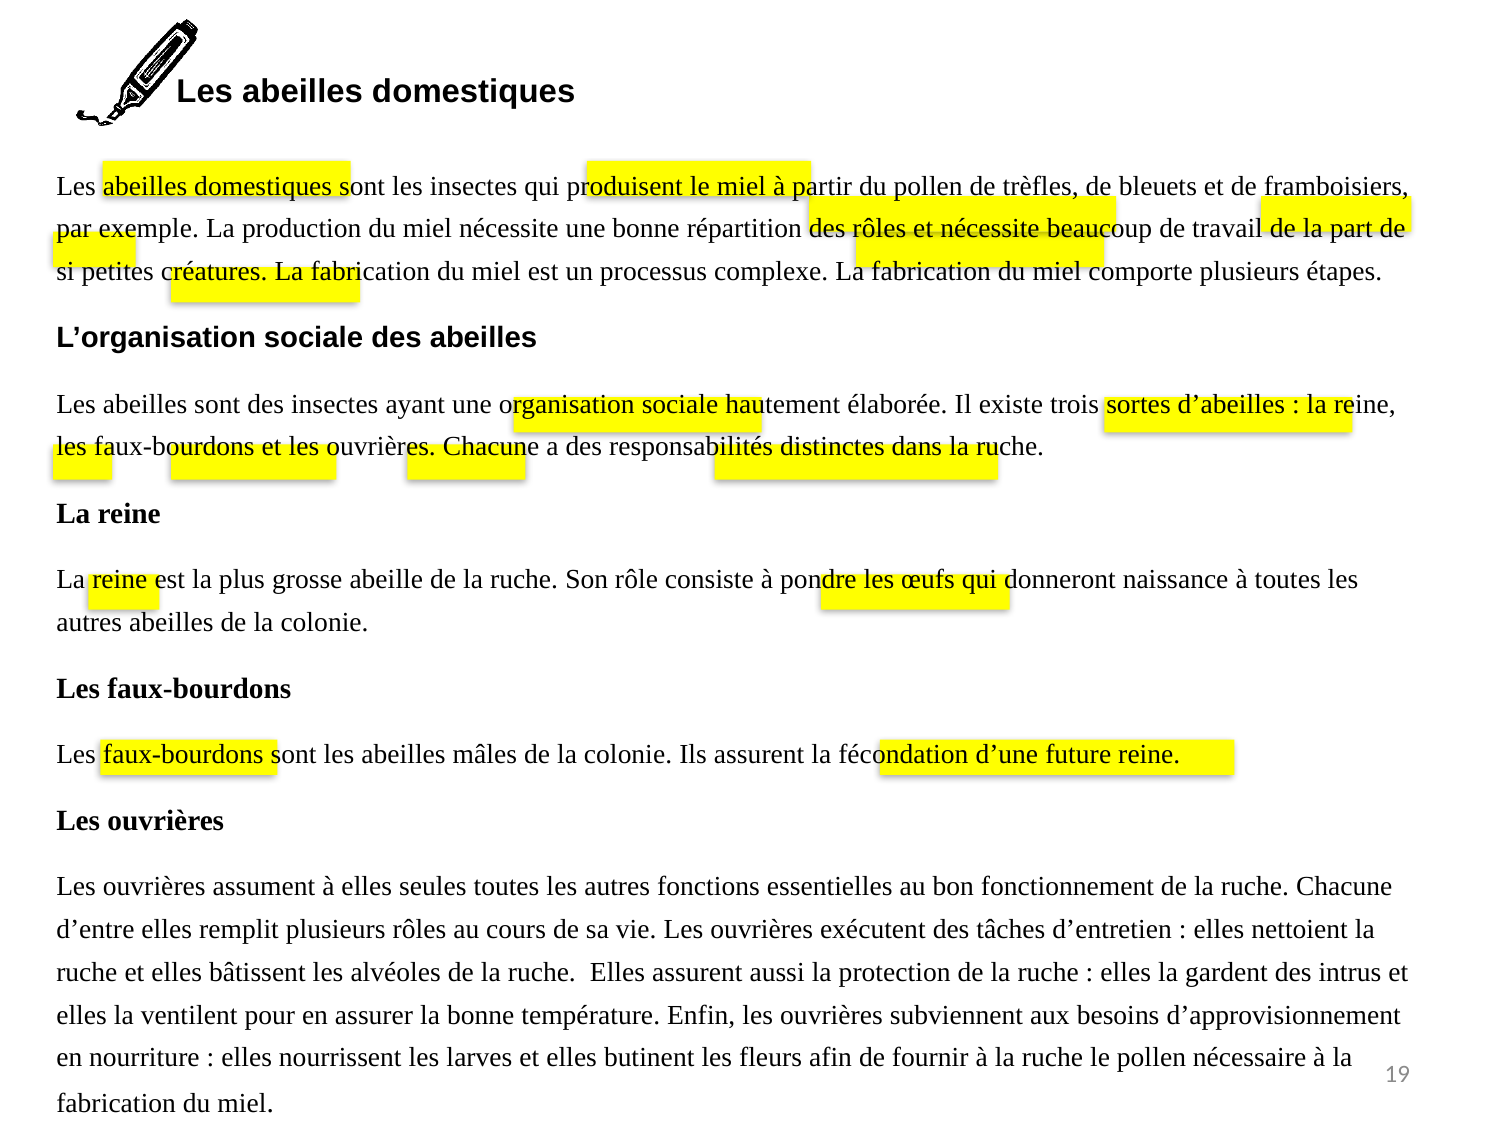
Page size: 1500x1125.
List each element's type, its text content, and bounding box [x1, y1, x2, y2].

picture [76, 18, 198, 126]
list Les abeilles domestiques Les abeilles domestiques sont les insectes qui produisent le miel à partir du pollen de trèfles, de bleuets et de framboisiers, par exemple. La production du miel nécessite une bonne répartition des rôles et nécessite beaucoup de travail de la part de si petites créatures. La fabrication du miel est un processus complexe. La fabrication du miel comporte plusieurs étapes. L’organisation sociale des abeilles Les abeilles sont des insectes ayant une organisation sociale hautement élaborée. Il existe trois sortes d’abeilles : la reine, les faux-bourdons et les ouvrières. Chacune a des responsabilités distinctes dans la ruche. La reine La reine est la plus grosse abeille de la ruche. Son rôle consiste à pondre les œufs qui donneront naissance à toutes les autres abeilles de la colonie. Les faux-bourdons Les faux-bourdons sont les abeilles mâles de la colonie. Ils assurent la fécondation d’une future reine. Les ouvrières Les ouvrières assument à elles seules toutes les autres fonctions essentielles au bon fonctionnement de la ruche. Chacune d’entre elles remplit plusieurs rôles au cours de sa vie. Les ouvrières exécutent des tâches d’entretien : elles nettoient la ruche et elles bâtissent les alvéoles de la ruche. Elles assurent aussi la protection de la ruche : elles la gardent des intrus et elles la ventilent pour en assurer la bonne température. Enfin, les ouvrières subviennent aux besoins d’approvisionnement en nourriture : elles nourrissent les larves et elles butinent les fleurs afin de fournir à la ruche le pollen nécessaire à la fabrication du miel. [41, 54, 1447, 1125]
slide_number 19 [1074, 1042, 1425, 1103]
